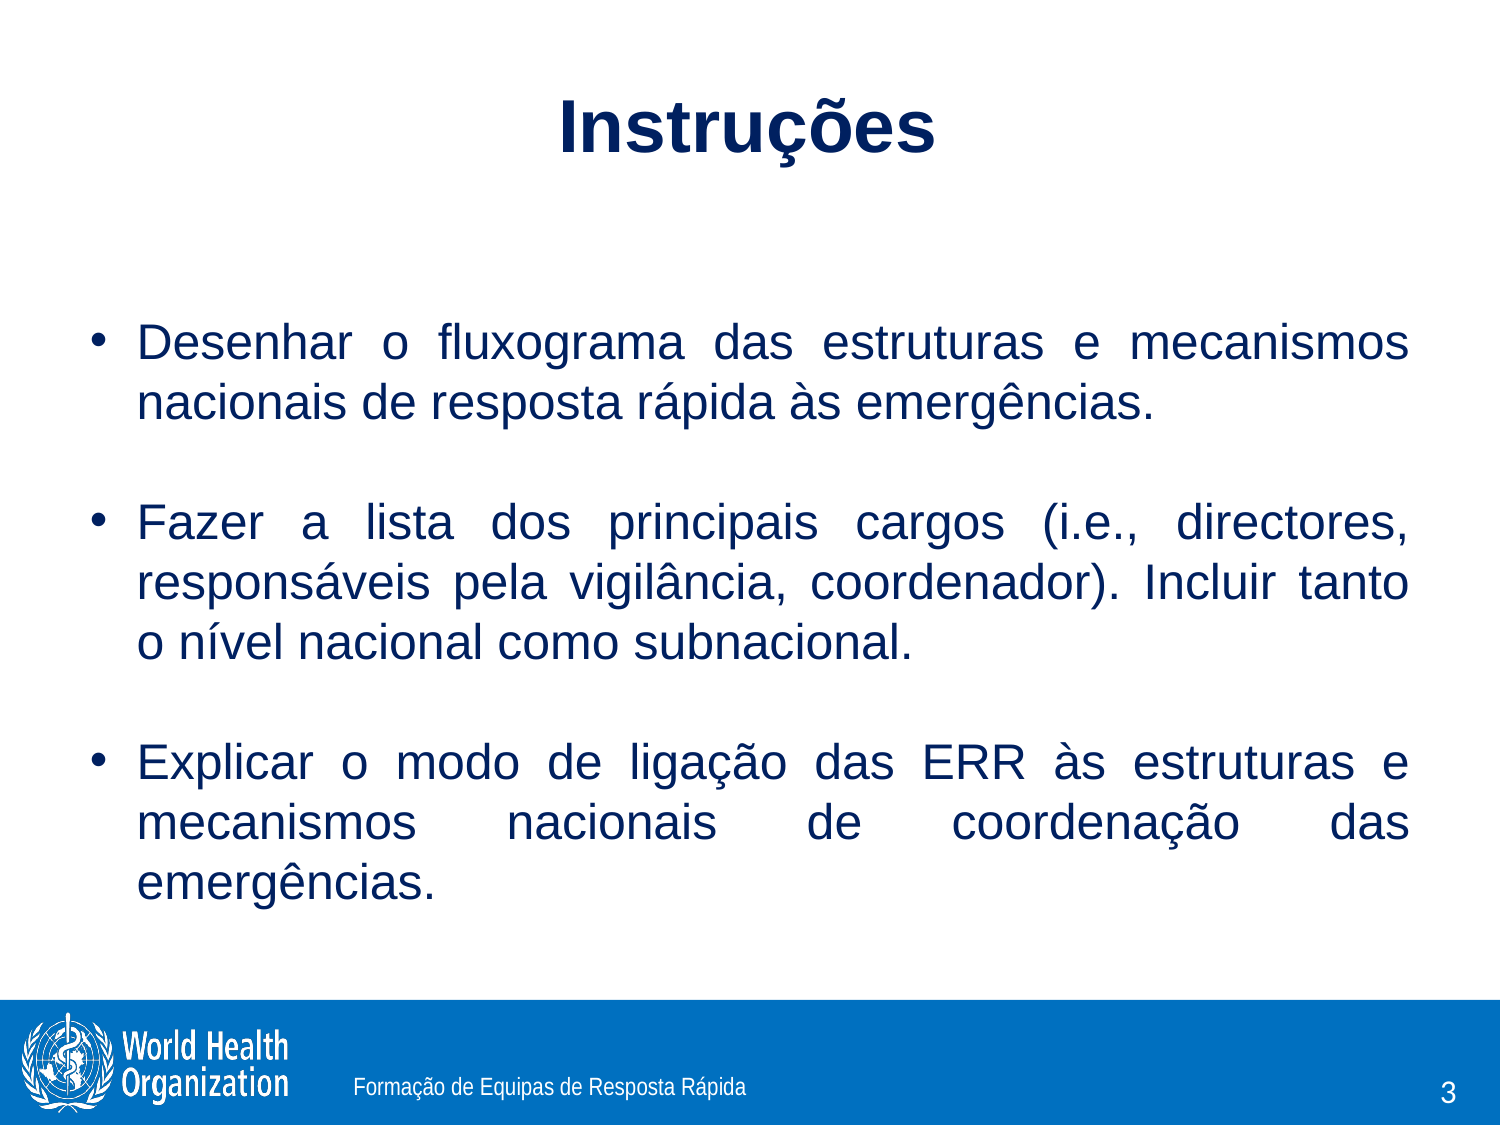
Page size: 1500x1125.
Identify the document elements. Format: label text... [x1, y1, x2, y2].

text_box Desenhar o fluxograma das estruturas e mecanismos nacionais de resposta rápida às emergências. Fazer a lista dos principais cargos (i.e., directores, responsáveis pela vigilância, coordenador). Incluir tanto o nível nacional como subnacional. Explicar o modo de ligação das ERR às estruturas e mecanismos nacionais de coordenação das emergências. [74, 302, 1425, 977]
title Instruções [72, 28, 1423, 217]
picture [21, 1012, 288, 1113]
